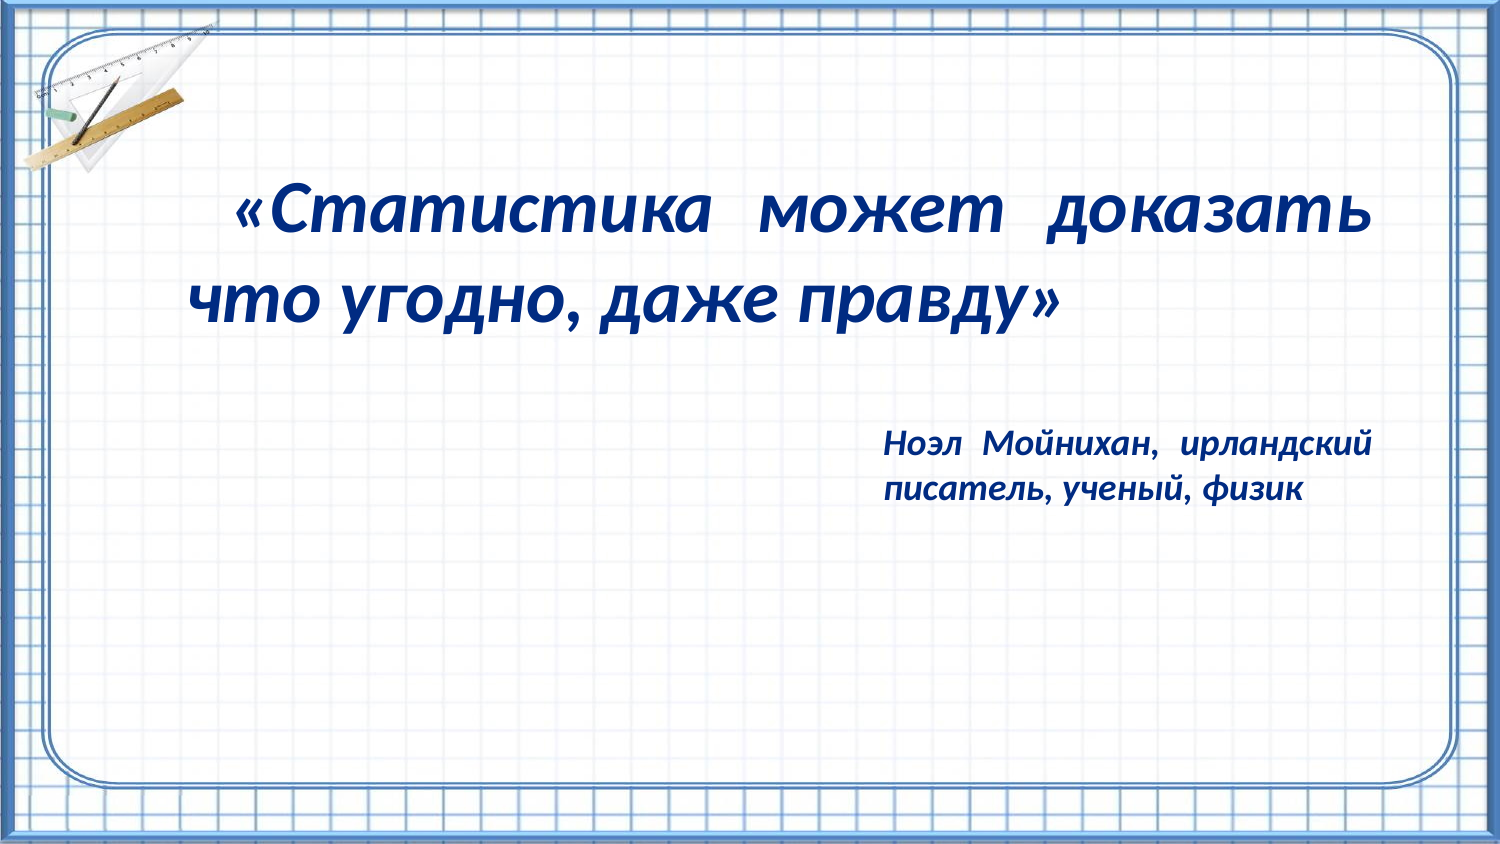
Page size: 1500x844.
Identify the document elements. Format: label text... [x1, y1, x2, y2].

list «Статистика может доказать что угодно, даже правду» [171, 150, 1388, 351]
picture [0, 0, 1500, 844]
text_box Ноэл Мойнихан, ирландский писатель, ученый, физик [868, 410, 1388, 682]
